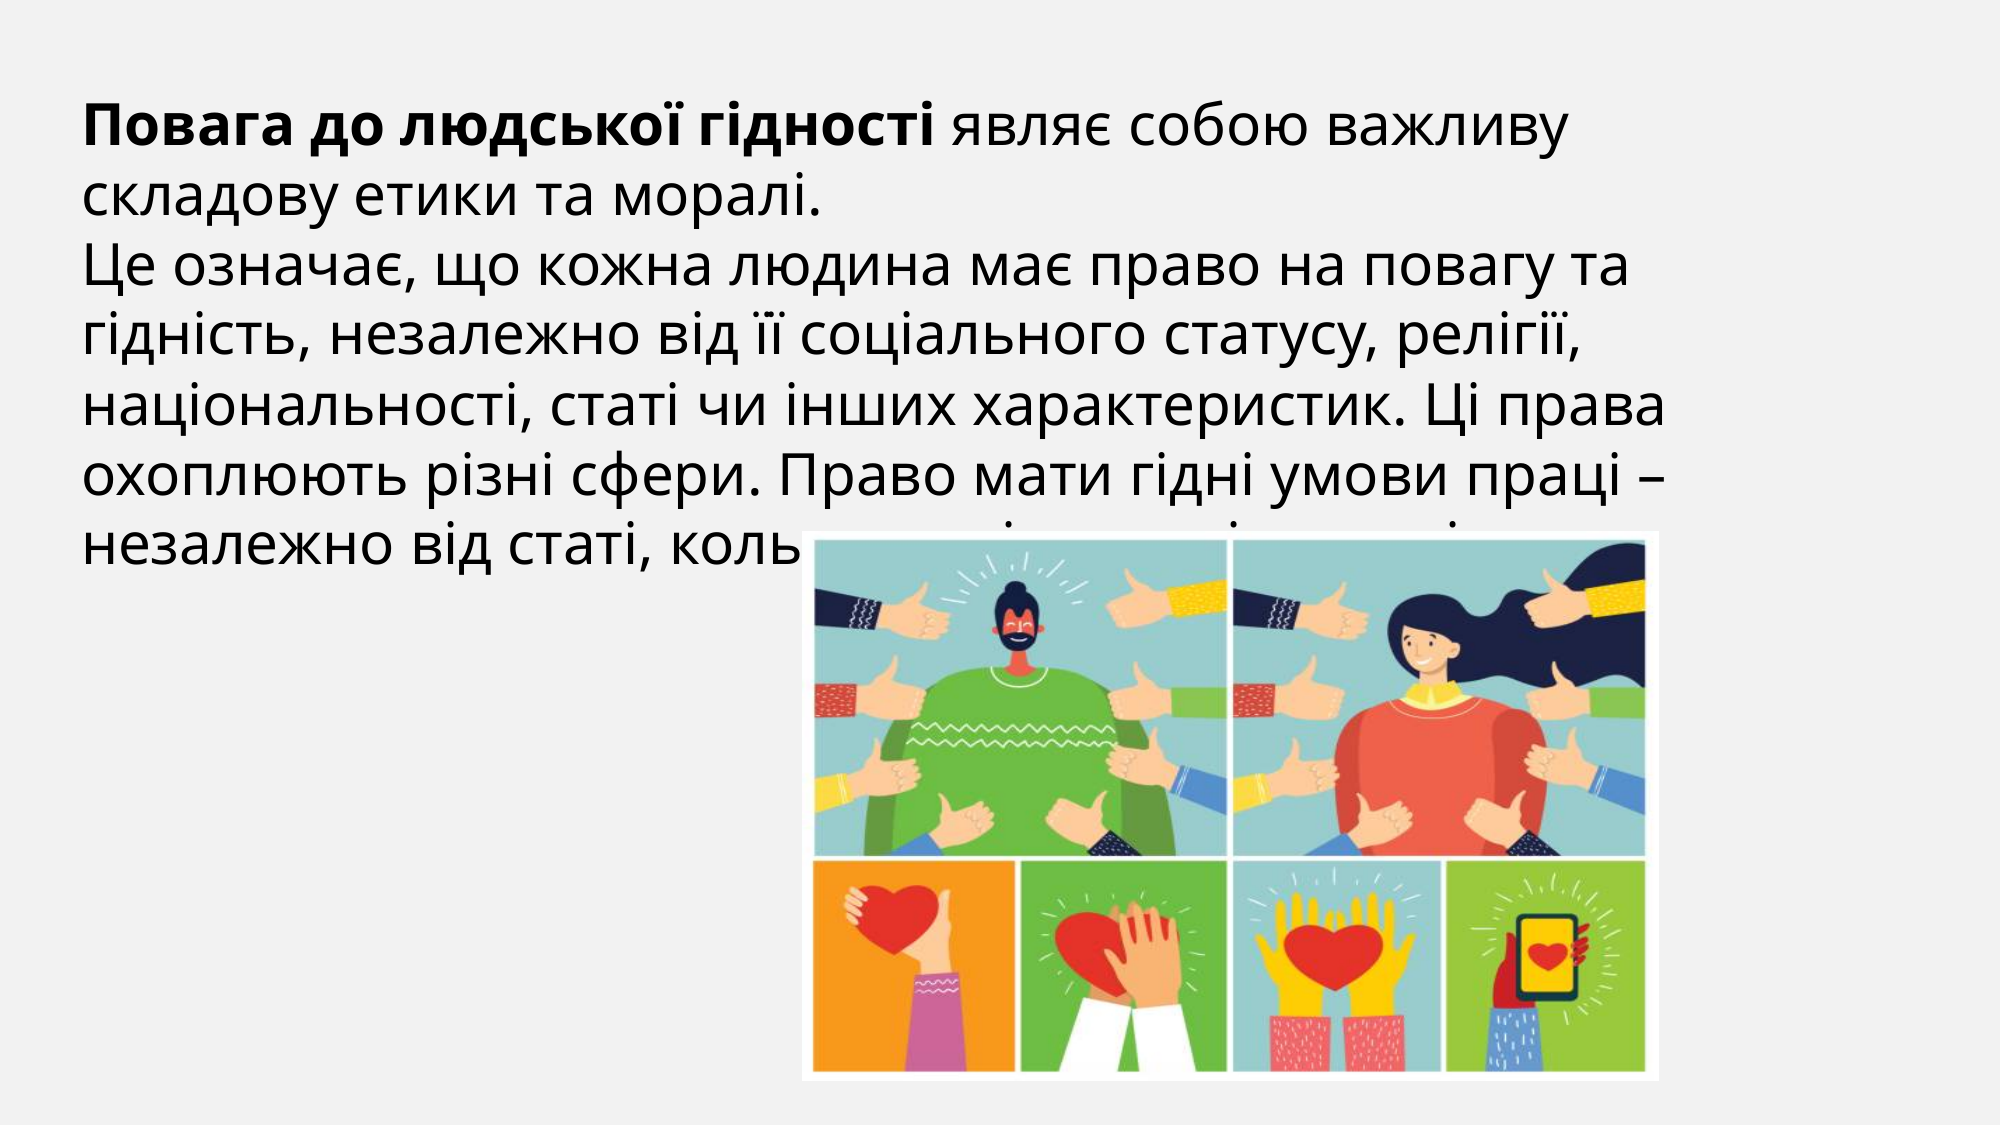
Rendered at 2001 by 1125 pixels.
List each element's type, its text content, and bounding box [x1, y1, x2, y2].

picture [802, 531, 1659, 1081]
text_box Повага до людської гідності являє собою важливу складову етики та моралі. Це означає, що кожна людина має право на повагу та гідність, незалежно від її соціального статусу, релігії, національності, статі чи інших характеристик. Ці права охоплюють різні сфери. Право мати гідні умови праці – незалежно від статі, кольору шкіри чи віросповідання. [66, 79, 1855, 584]
